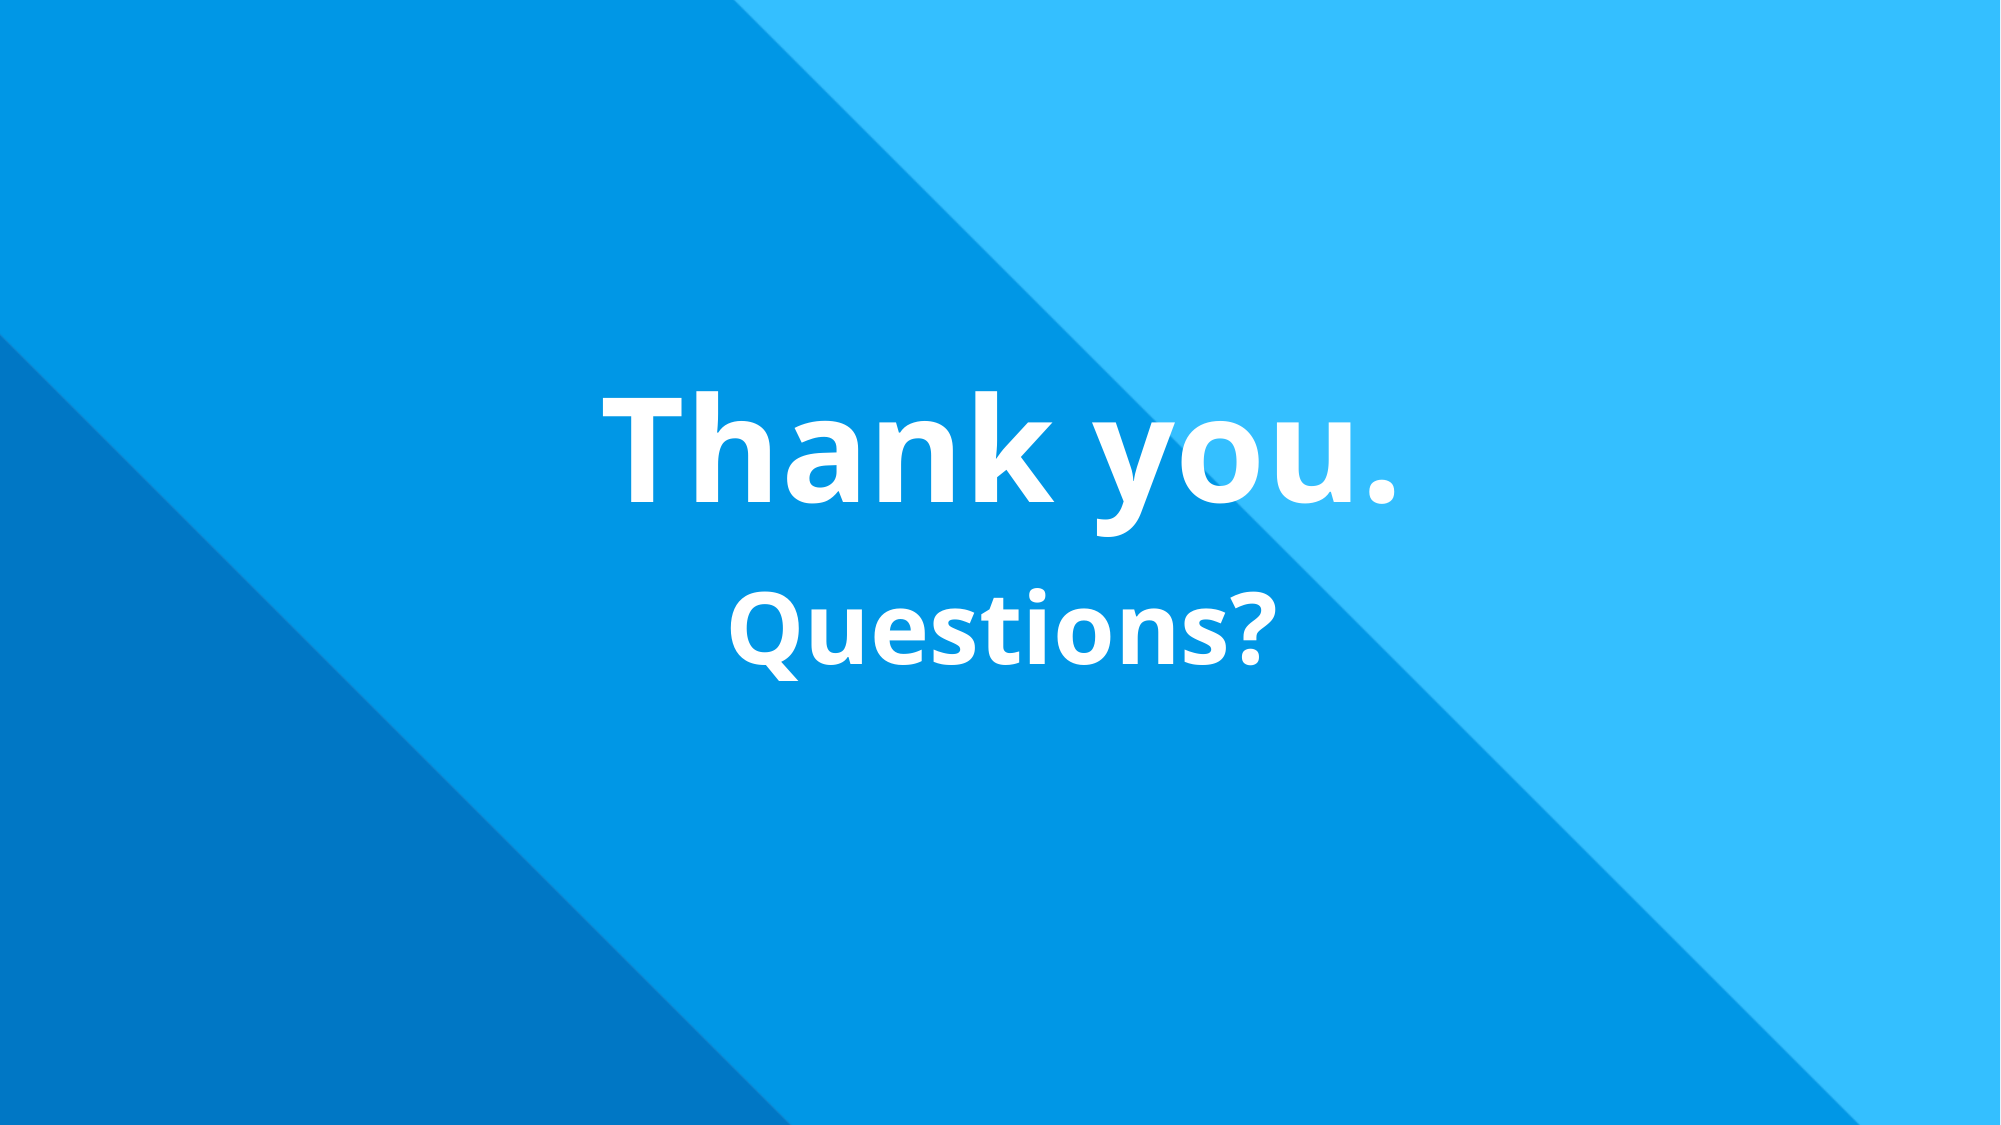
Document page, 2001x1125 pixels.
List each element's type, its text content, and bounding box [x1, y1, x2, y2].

picture [0, 335, 790, 1125]
list Thank you. Questions? [91, 377, 1914, 679]
picture [736, 0, 2001, 1125]
